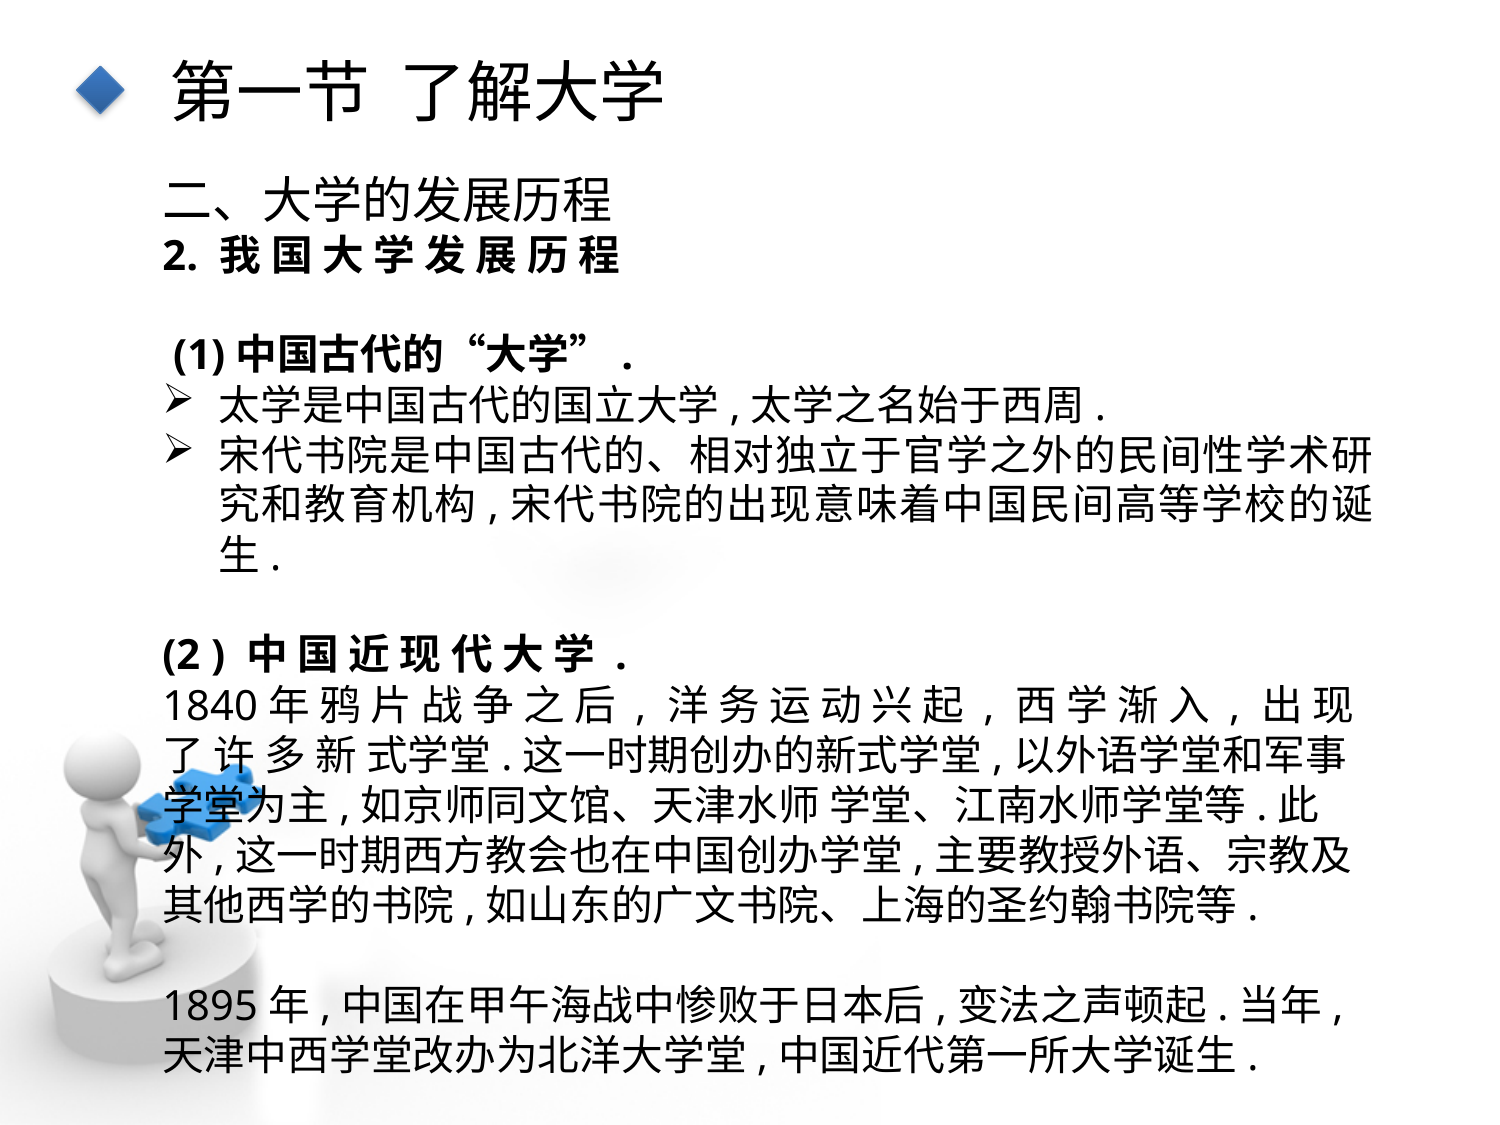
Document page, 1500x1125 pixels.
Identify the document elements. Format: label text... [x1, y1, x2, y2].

text_box 二、大学的发展历程 2. 我 国 大 学 发 展 历 程 (1)中国古代的“大学”. 太学是中国古代的国立大学,太学之名始于西周. 宋代书院是中国古代的、相对独立于官学之外的民间性学术研究和教育机构,宋代书院的出现意味着中国民间高等学校的诞生. (2 ) 中 国 近 现 代 大 学 . 1840年 鸦 片 战 争 之 后 , 洋 务 运 动 兴 起 , 西 学 渐 入 , 出 现 了 许 多 新 式学堂.这一时期创办的新式学堂,以外语学堂和军事学堂为主,如京师同文馆、天津水师 学堂、江南水师学堂等.此外,这一时期西方教会也在中国创办学堂,主要教授外语、宗教及 其他西学的书院,如山东的广文书院、上海的圣约翰书院等. 1895年,中国在甲午海战中惨败于日本后,变法之声顿起.当年,天津中西学堂改办为北洋大学堂,中国近代第一所大学诞生. [147, 160, 1388, 1086]
text_box [76, 65, 125, 115]
picture [0, 0, 1500, 1125]
text_box 第一节 了解大学 [154, 42, 682, 138]
